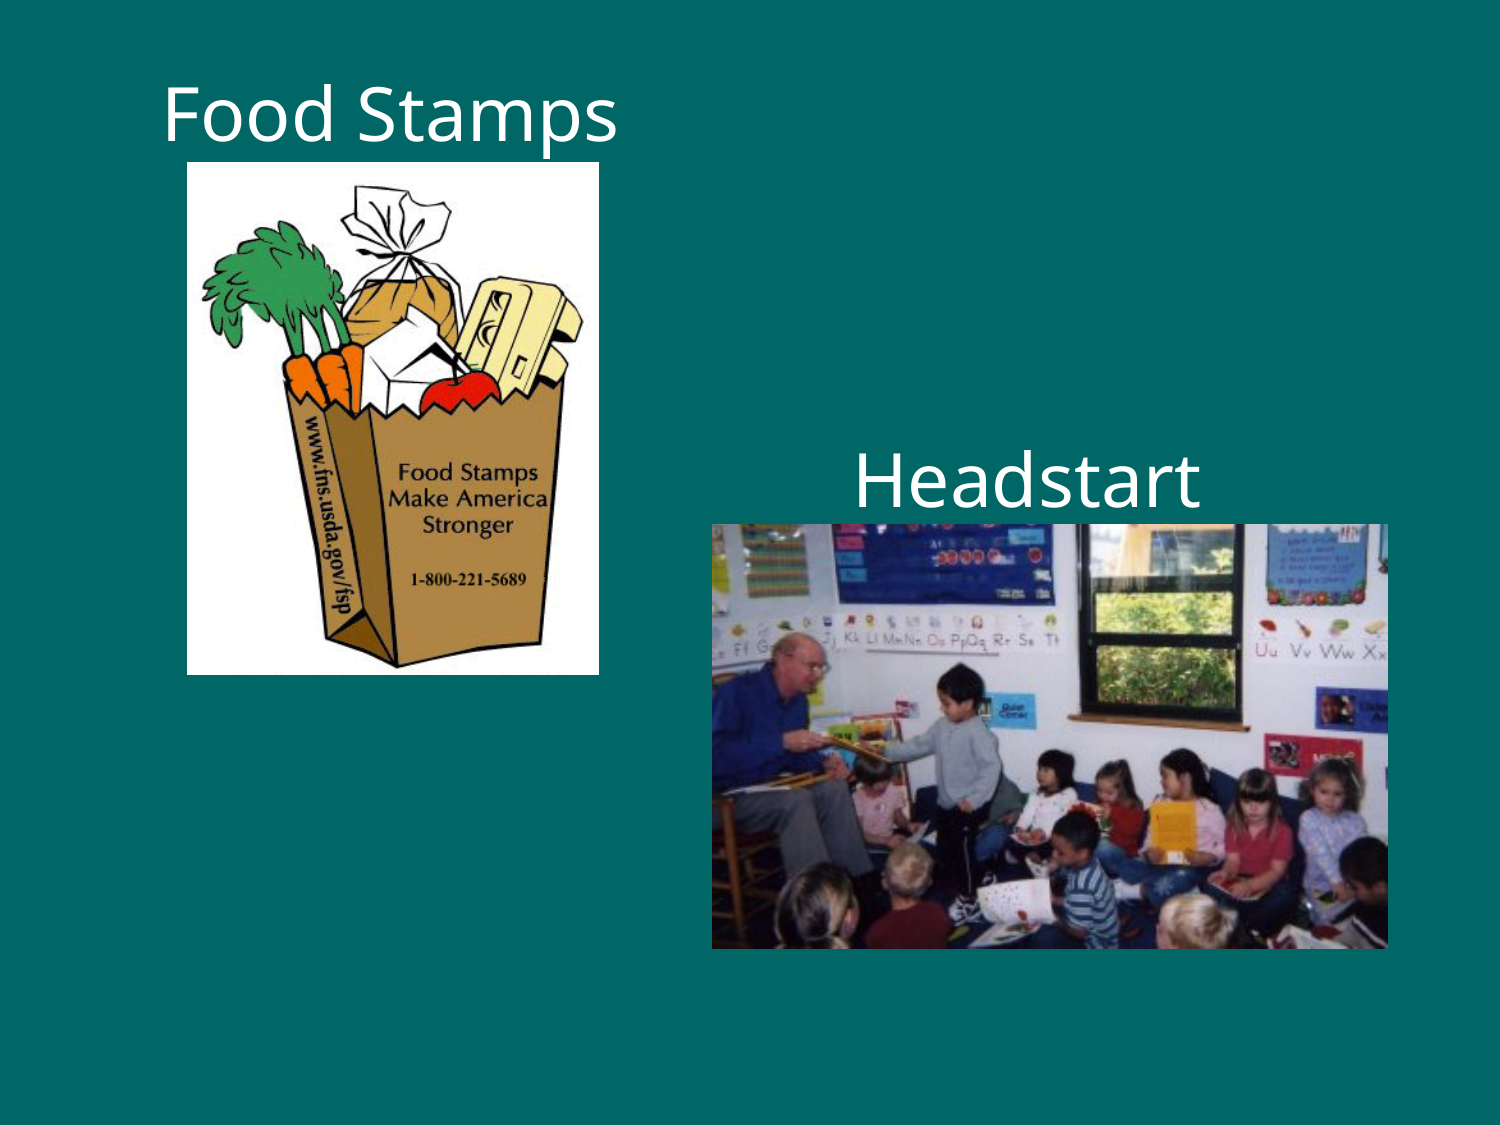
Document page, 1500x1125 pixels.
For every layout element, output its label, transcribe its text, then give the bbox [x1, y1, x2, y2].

text_box Food Stamps [124, 50, 925, 303]
picture [712, 524, 1388, 949]
picture [187, 162, 600, 676]
text_box Headstart [837, 425, 1500, 531]
